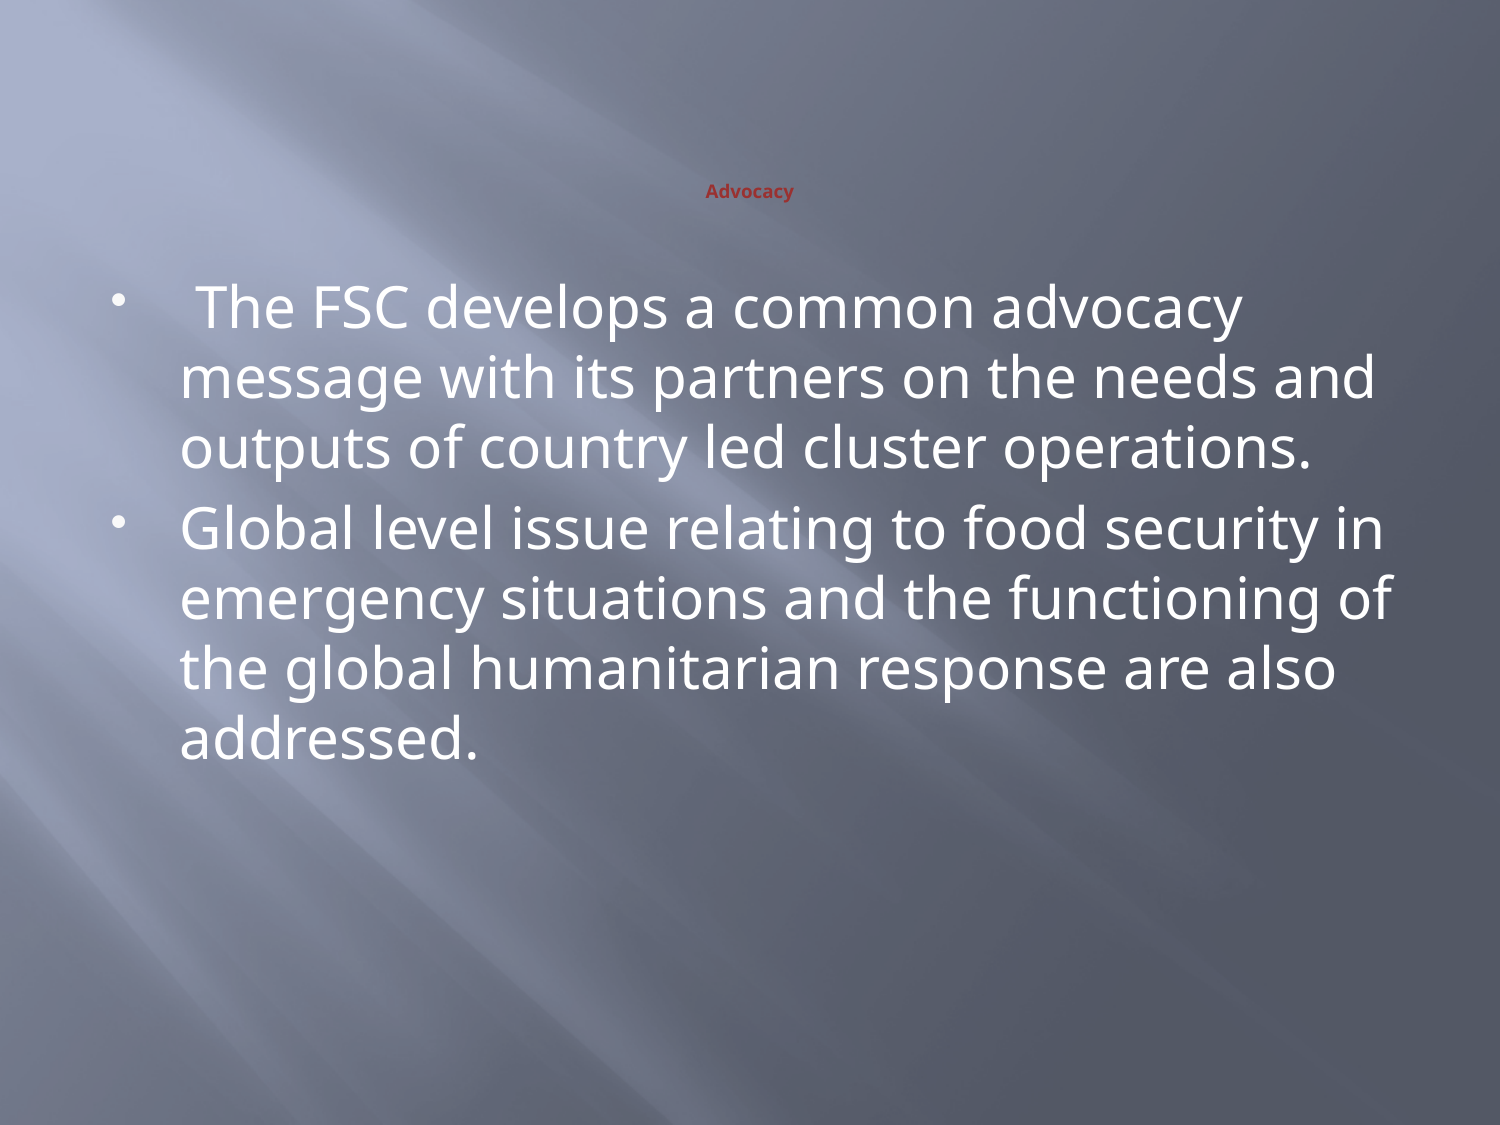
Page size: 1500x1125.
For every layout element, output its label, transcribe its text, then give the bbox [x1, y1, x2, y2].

title Advocacy [75, 172, 1425, 233]
list The FSC develops a common advocacy message with its partners on the needs and outputs of country led cluster operations. Global level issue relating to food security in emergency situations and the functioning of the global humanitarian response are also addressed. [75, 262, 1425, 1035]
